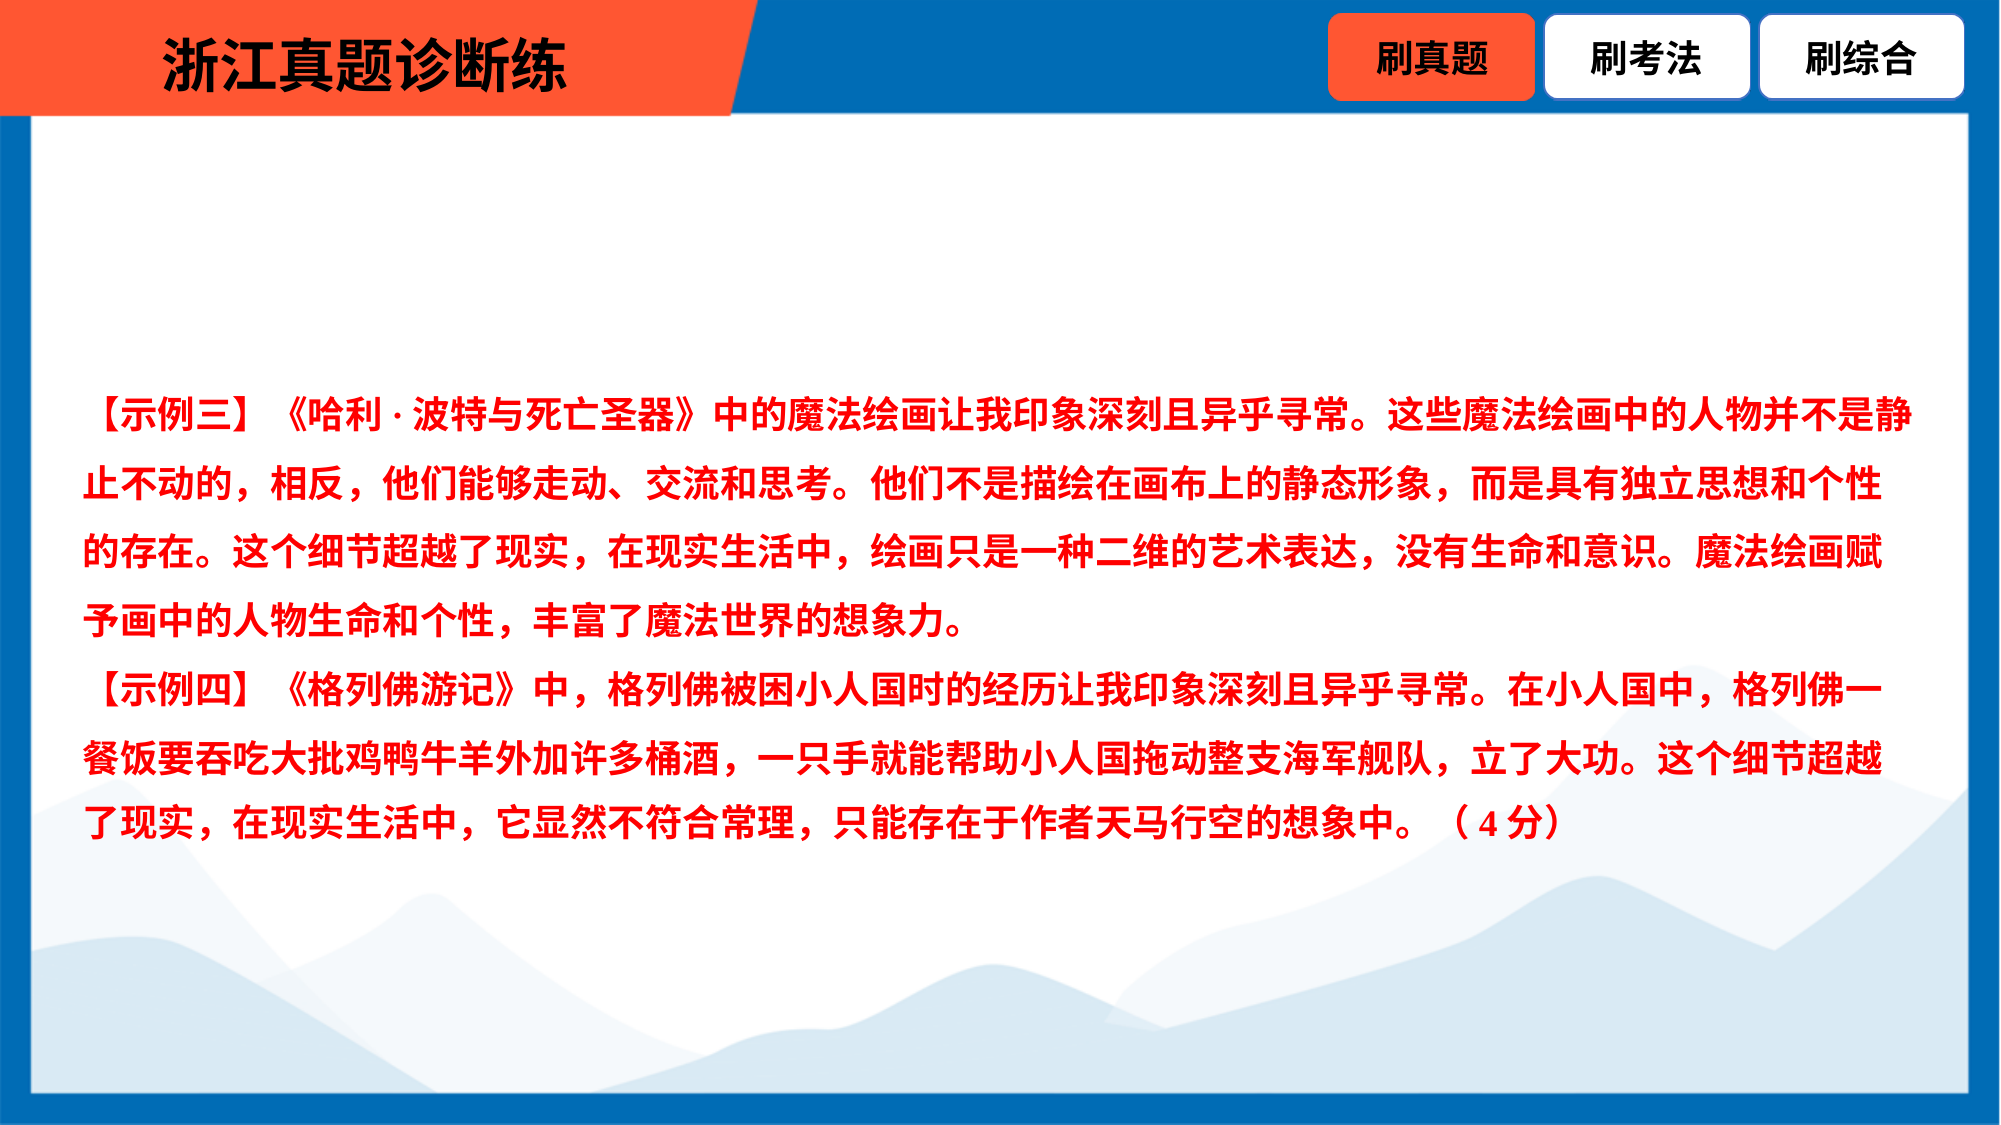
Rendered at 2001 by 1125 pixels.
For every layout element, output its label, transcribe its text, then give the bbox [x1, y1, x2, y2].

picture [0, 0, 2000, 1125]
text_box 【示例三】《哈利·波特与死亡圣器》中的魔法绘画让我印象深刻且异乎寻常。这些魔法绘画中的人物并不是静 止不动的，相反，他们能够走动、交流和思考。他们不是描绘在画布上的静态形象，而是具有独立思想和个性 的存在。这个细节超越了现实，在现实生活中，绘画只是一种二维的艺术表达，没有生命和意识。魔法绘画赋 予画中的人物生命和个性，丰富了魔法世界的想象力。 【示例四】《格列佛游记》中，格列佛被困小人国时的经历让我印象深刻且异乎寻常。在小人国中，格列佛一 餐饭要吞吃大批鸡鸭牛羊外加许多桶酒，一只手就能帮助小人国拖动整支海军舰队，立了大功。这个细节超越 了现实，在现实生活中，它显然不符合常理，只能存在于作者天马行空的想象中。（4分） [82, 367, 1917, 838]
